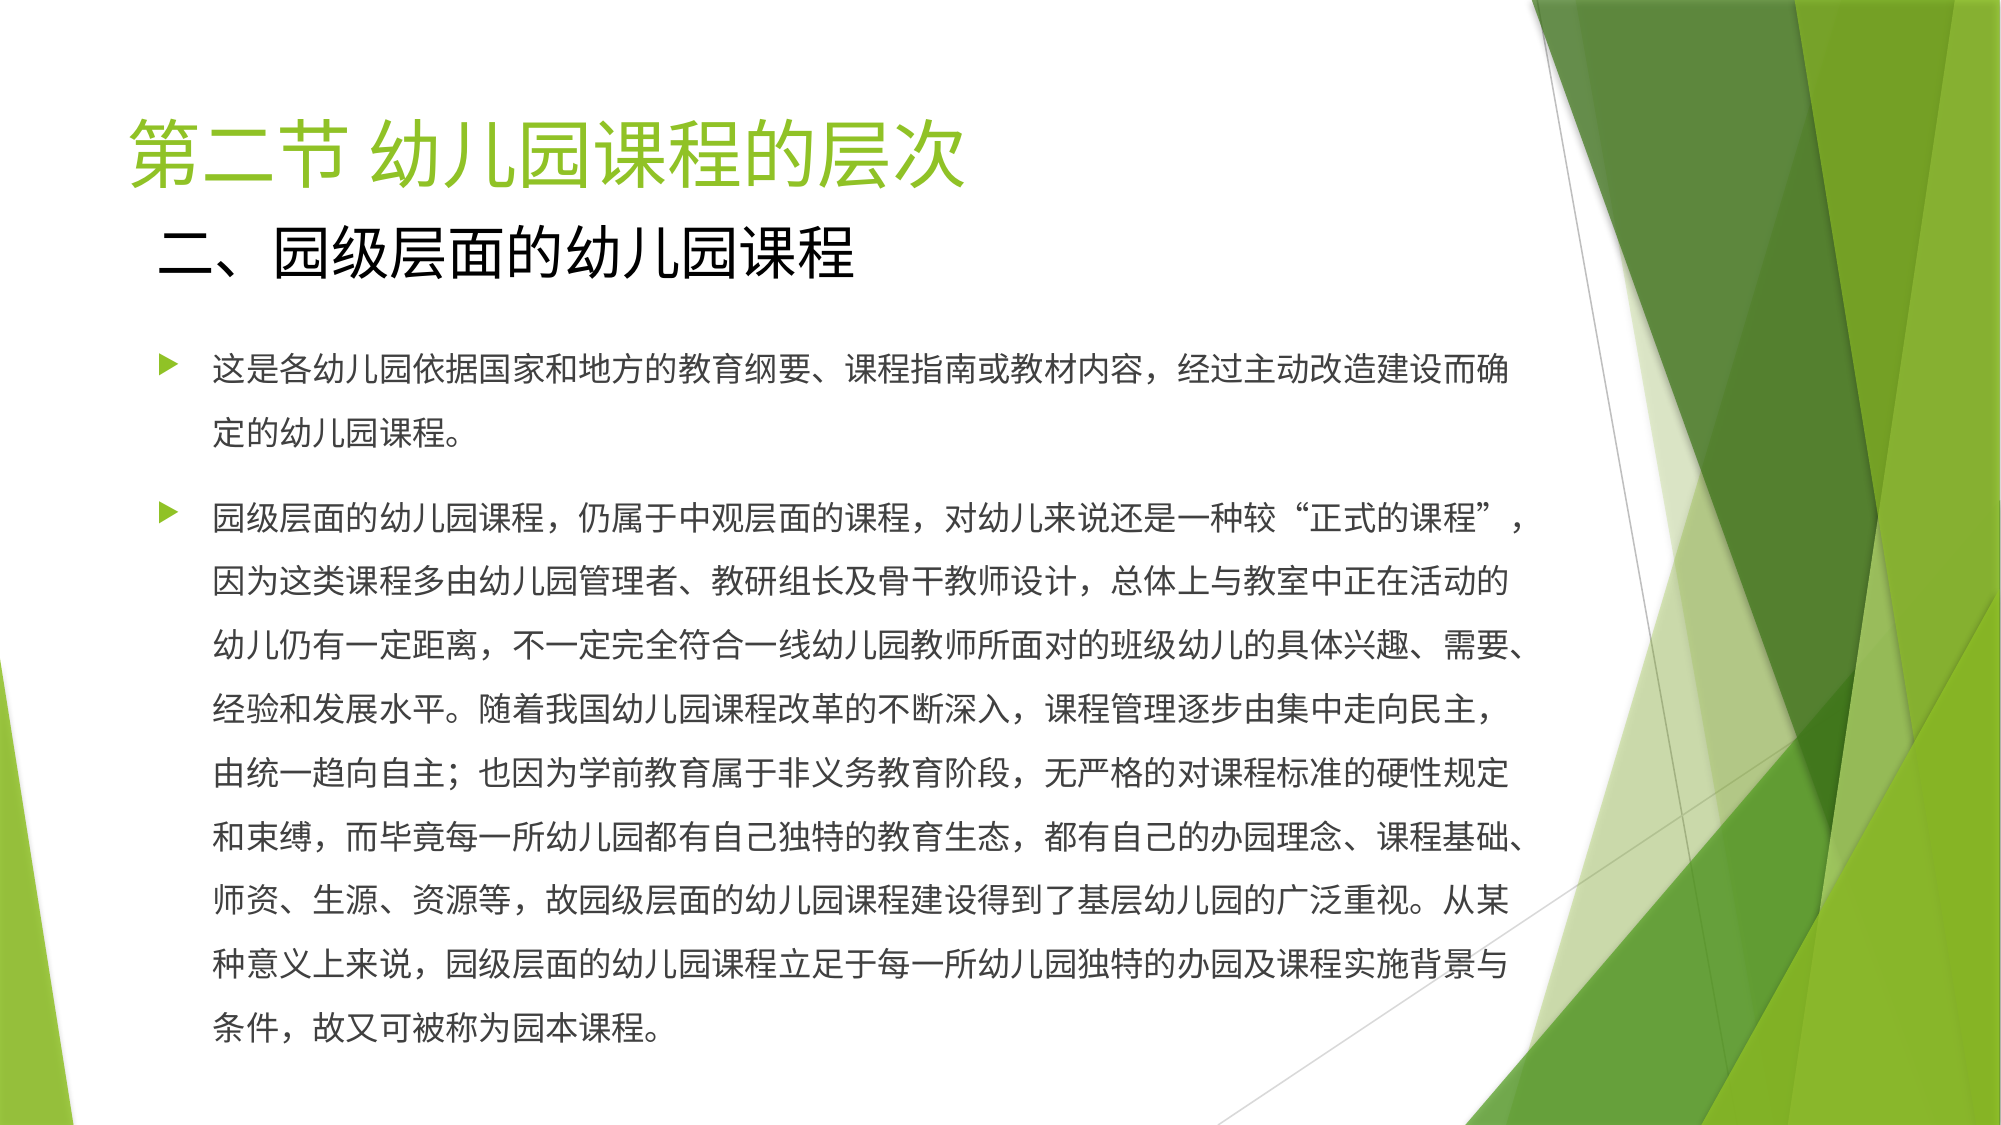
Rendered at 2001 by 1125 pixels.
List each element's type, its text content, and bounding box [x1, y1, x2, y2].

title 第二节 幼儿园课程的层次 [111, 99, 1522, 317]
list 这是各幼儿园依据国家和地方的教育纲要、课程指南或教材内容，经过主动改造建设而确定的幼儿园课程。 园级层面的幼儿园课程，仍属于中观层面的课程，对幼儿来说还是一种较“正式的课程”，因为这类课程多由幼儿园管理者、教研组长及骨干教师设计，总体上与教室中正在活动的幼儿仍有一定距离，不一定完全符合一线幼儿园教师所面对的班级幼儿的具体兴趣、需要、经验和发展水平。随着我国幼儿园课程改革的不断深入，课程管理逐步由集中走向民主，由统一趋向自主；也因为学前教育属于非义务教育阶段，无严格的对课程标准的硬性规定和束缚，而毕竟每一所幼儿园都有自己独特的教育生态，都有自己的办园理念、课程基础、师资、生源、资源等，故园级层面的幼儿园课程建设得到了基层幼儿园的广泛重视。从某种意义上来说，园级层面的幼儿园课程立足于每一所幼儿园独特的办园及课程实施背景与条件，故又可被称为园本课程。 [141, 316, 1552, 1071]
text_box 二、园级层面的幼儿园课程 [141, 208, 1031, 294]
